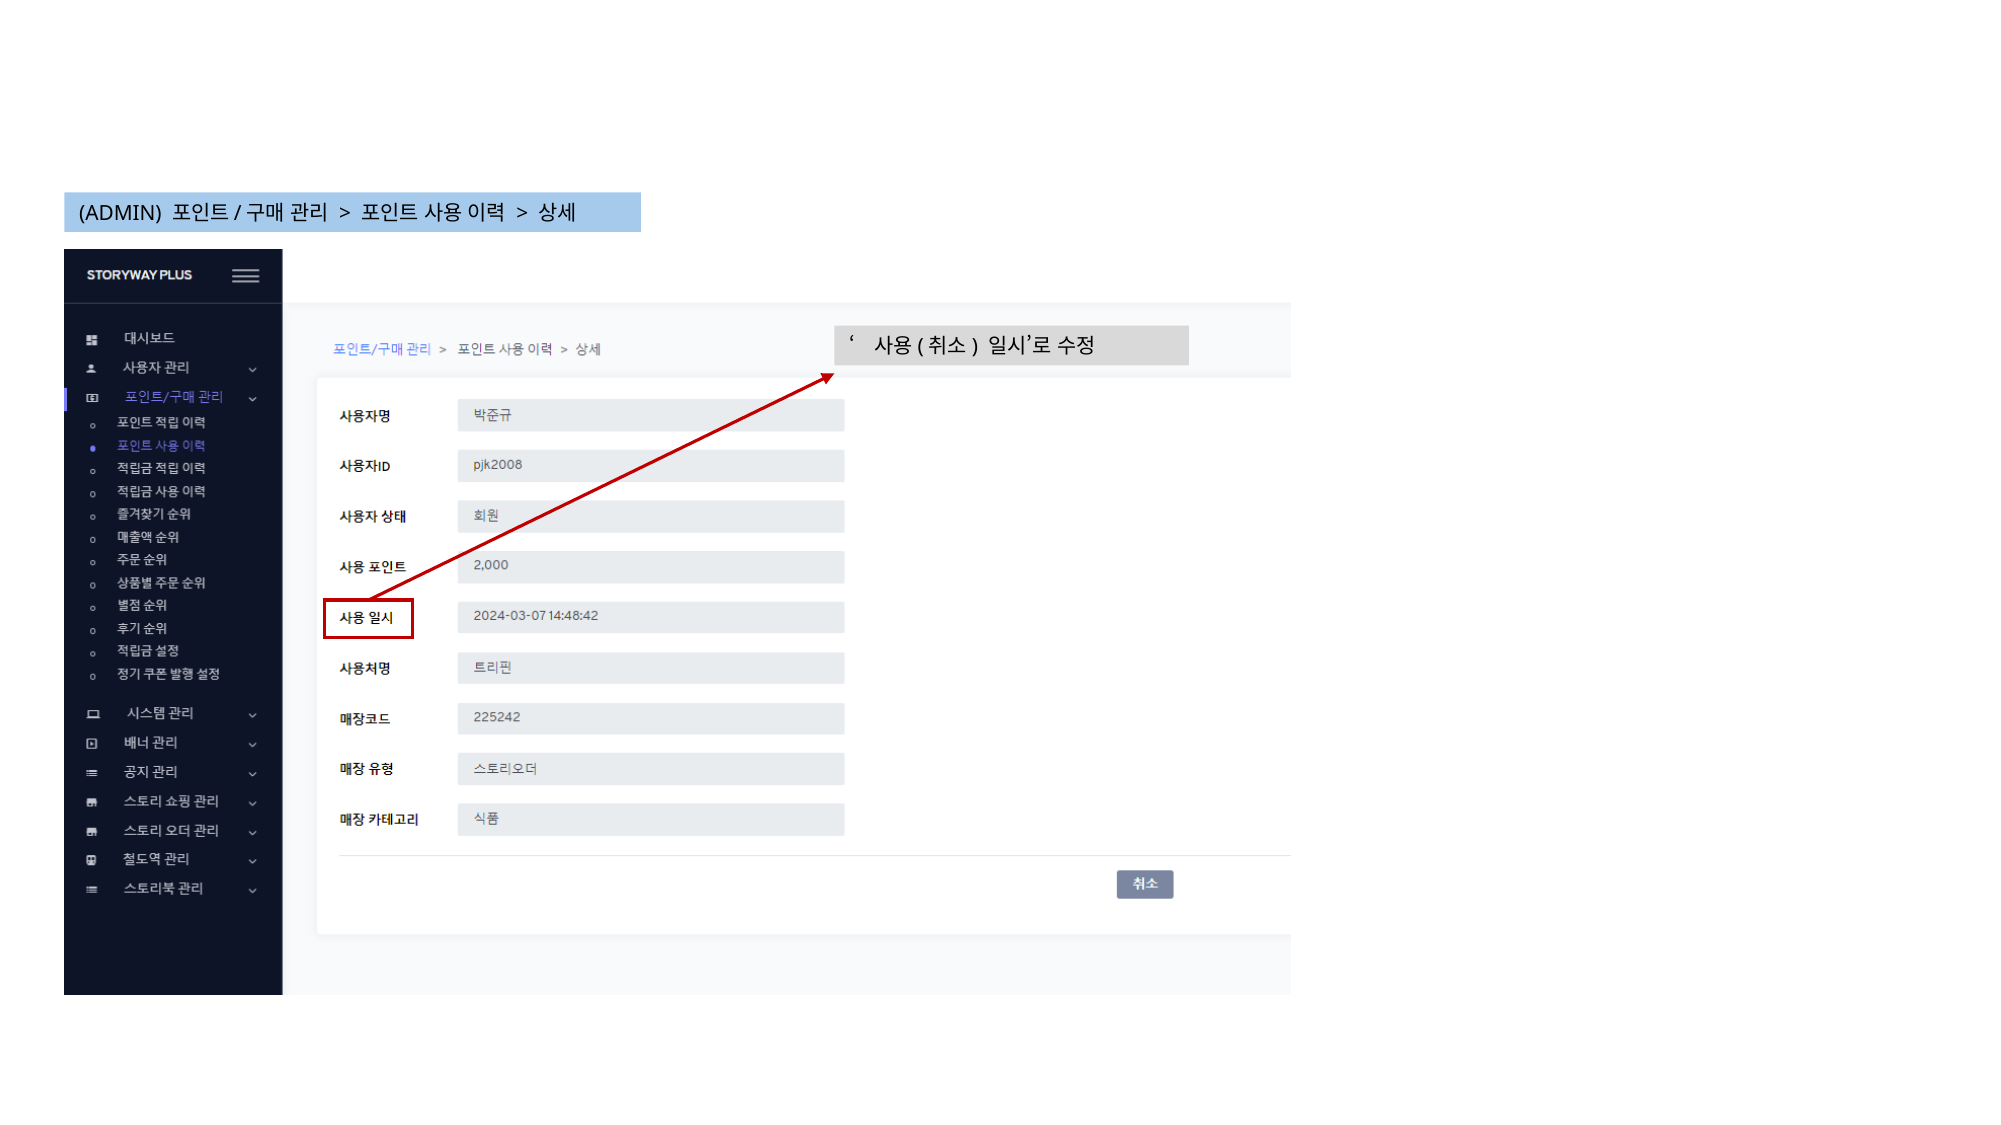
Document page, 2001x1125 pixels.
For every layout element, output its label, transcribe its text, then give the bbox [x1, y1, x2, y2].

text_box (ADMIN) 포인트/구매 관리 > 포인트 사용 이력 > 상세 [64, 192, 641, 232]
picture [63, 249, 1292, 996]
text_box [368, 372, 835, 601]
